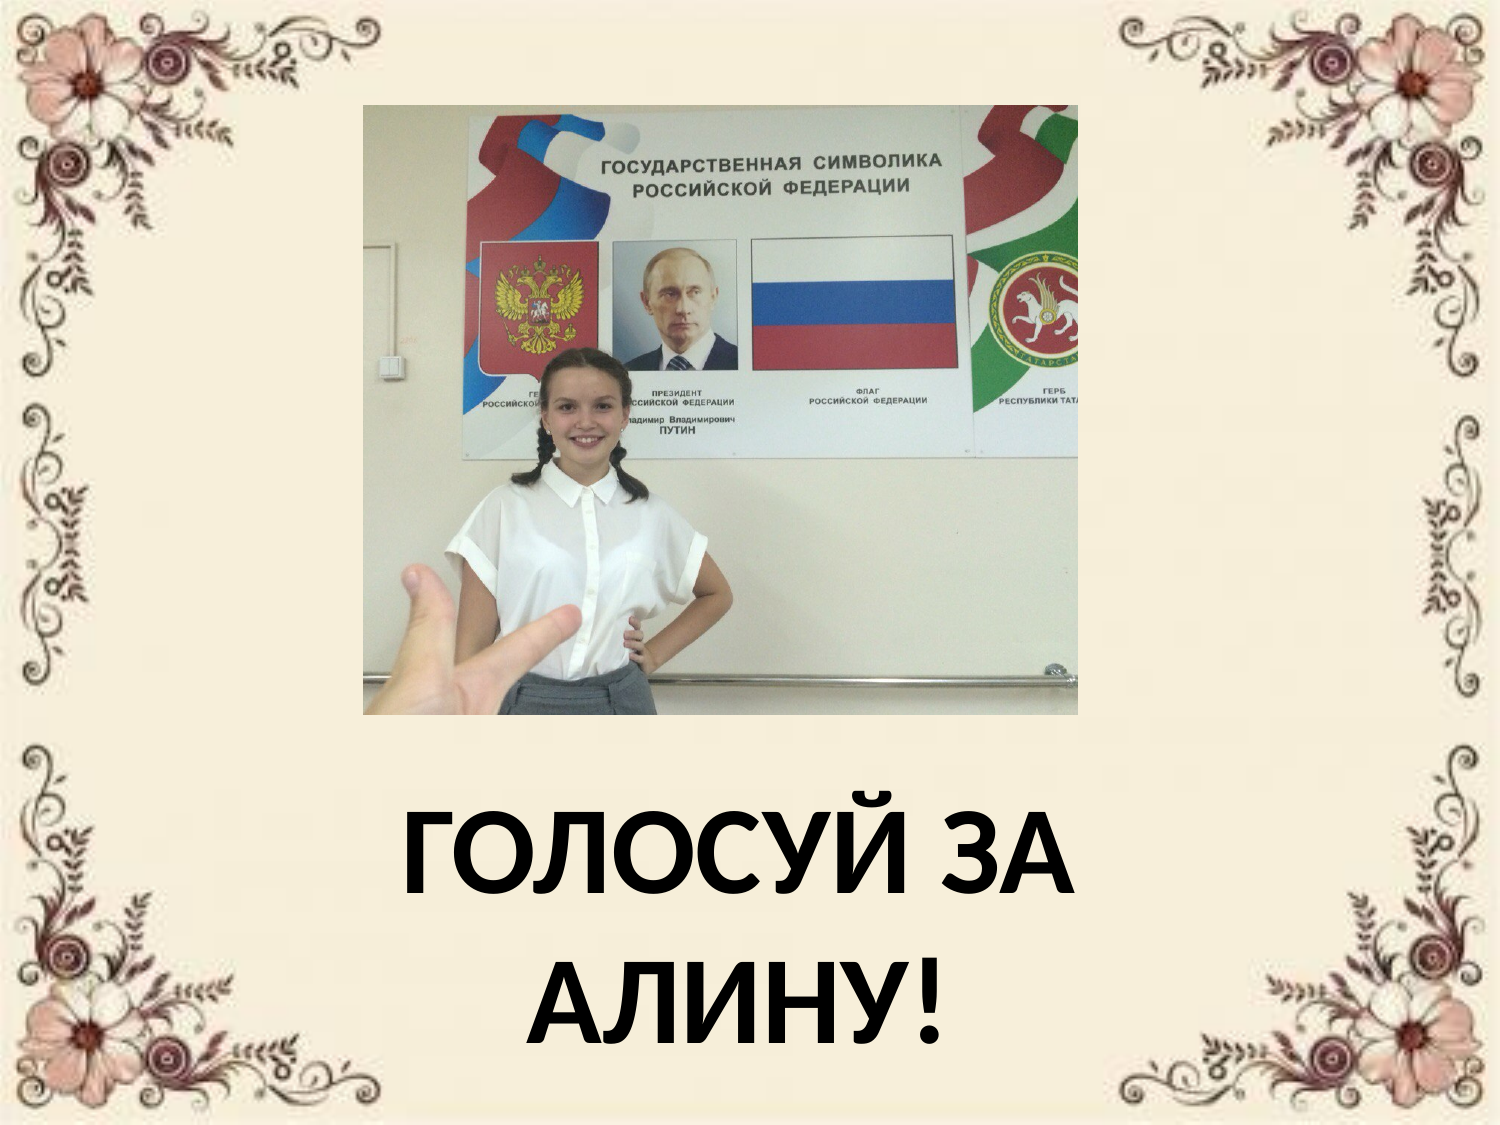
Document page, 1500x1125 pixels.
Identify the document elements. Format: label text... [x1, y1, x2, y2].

picture [0, 0, 1500, 1125]
text_box ГОЛОСУЙ ЗА АЛИНУ! [210, 761, 1266, 1077]
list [363, 105, 1078, 716]
